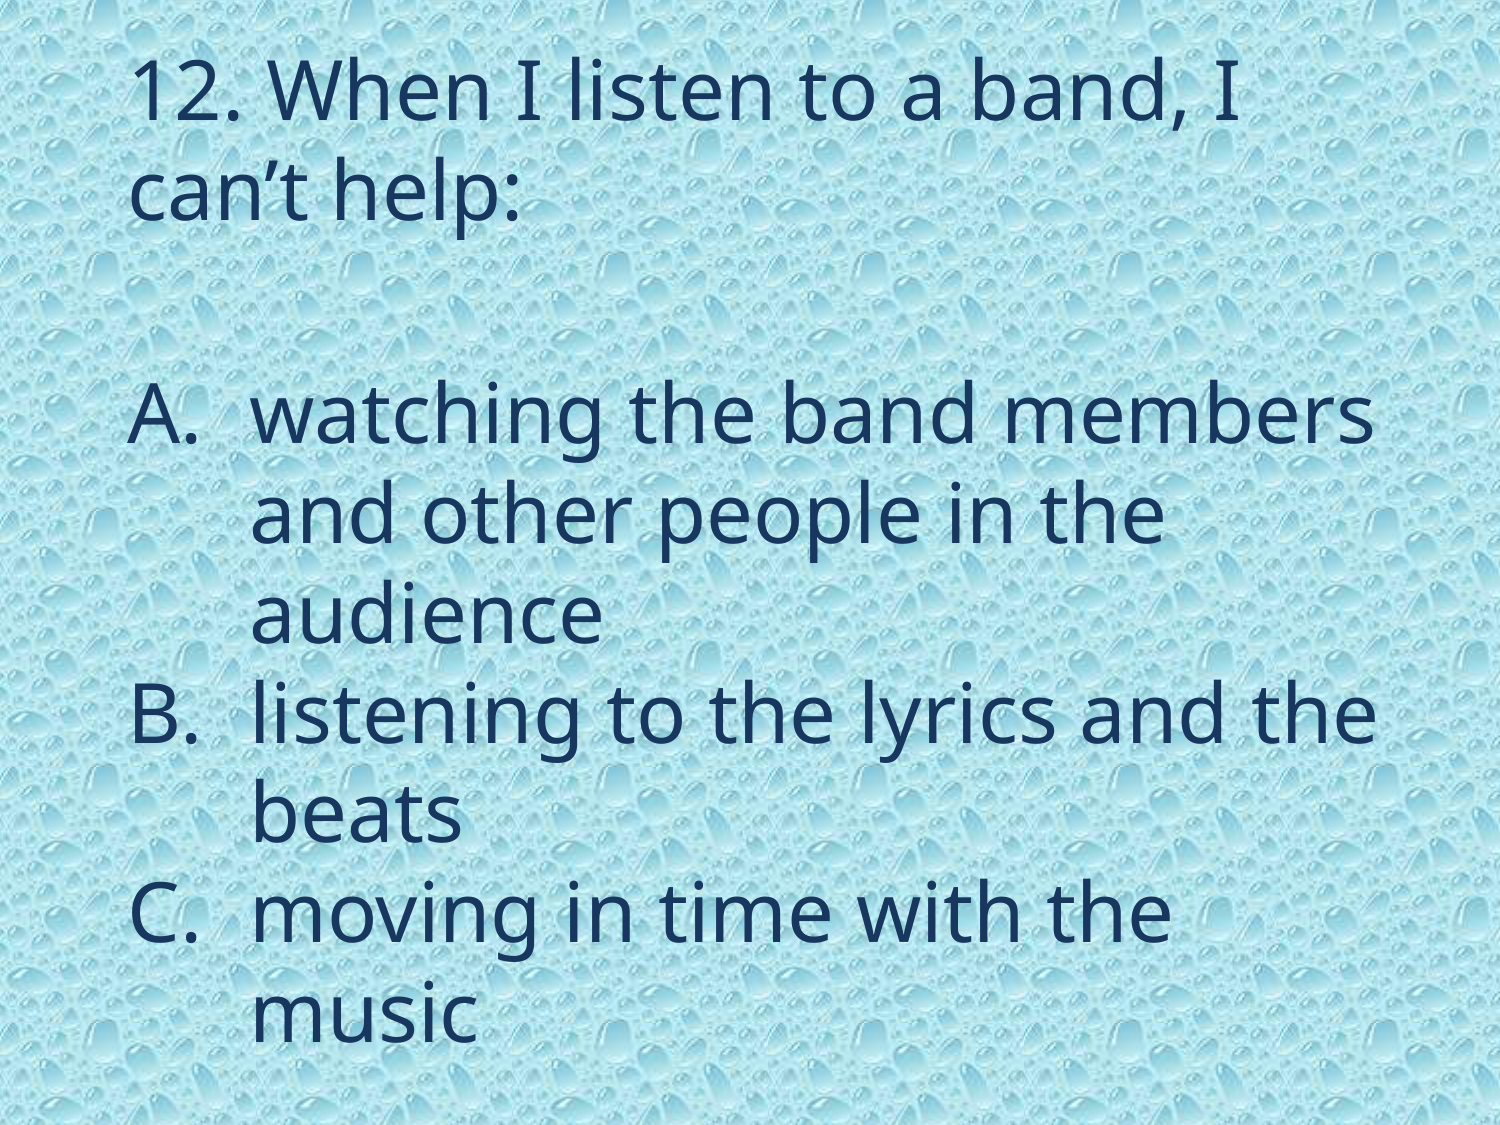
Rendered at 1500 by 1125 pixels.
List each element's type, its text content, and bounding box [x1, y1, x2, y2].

picture [0, 0, 1500, 1125]
text_box 12. When I listen to a band, I can’t help: watching the band members and other people in the audience listening to the lyrics and the beats moving in time with the music [112, 29, 1400, 1068]
